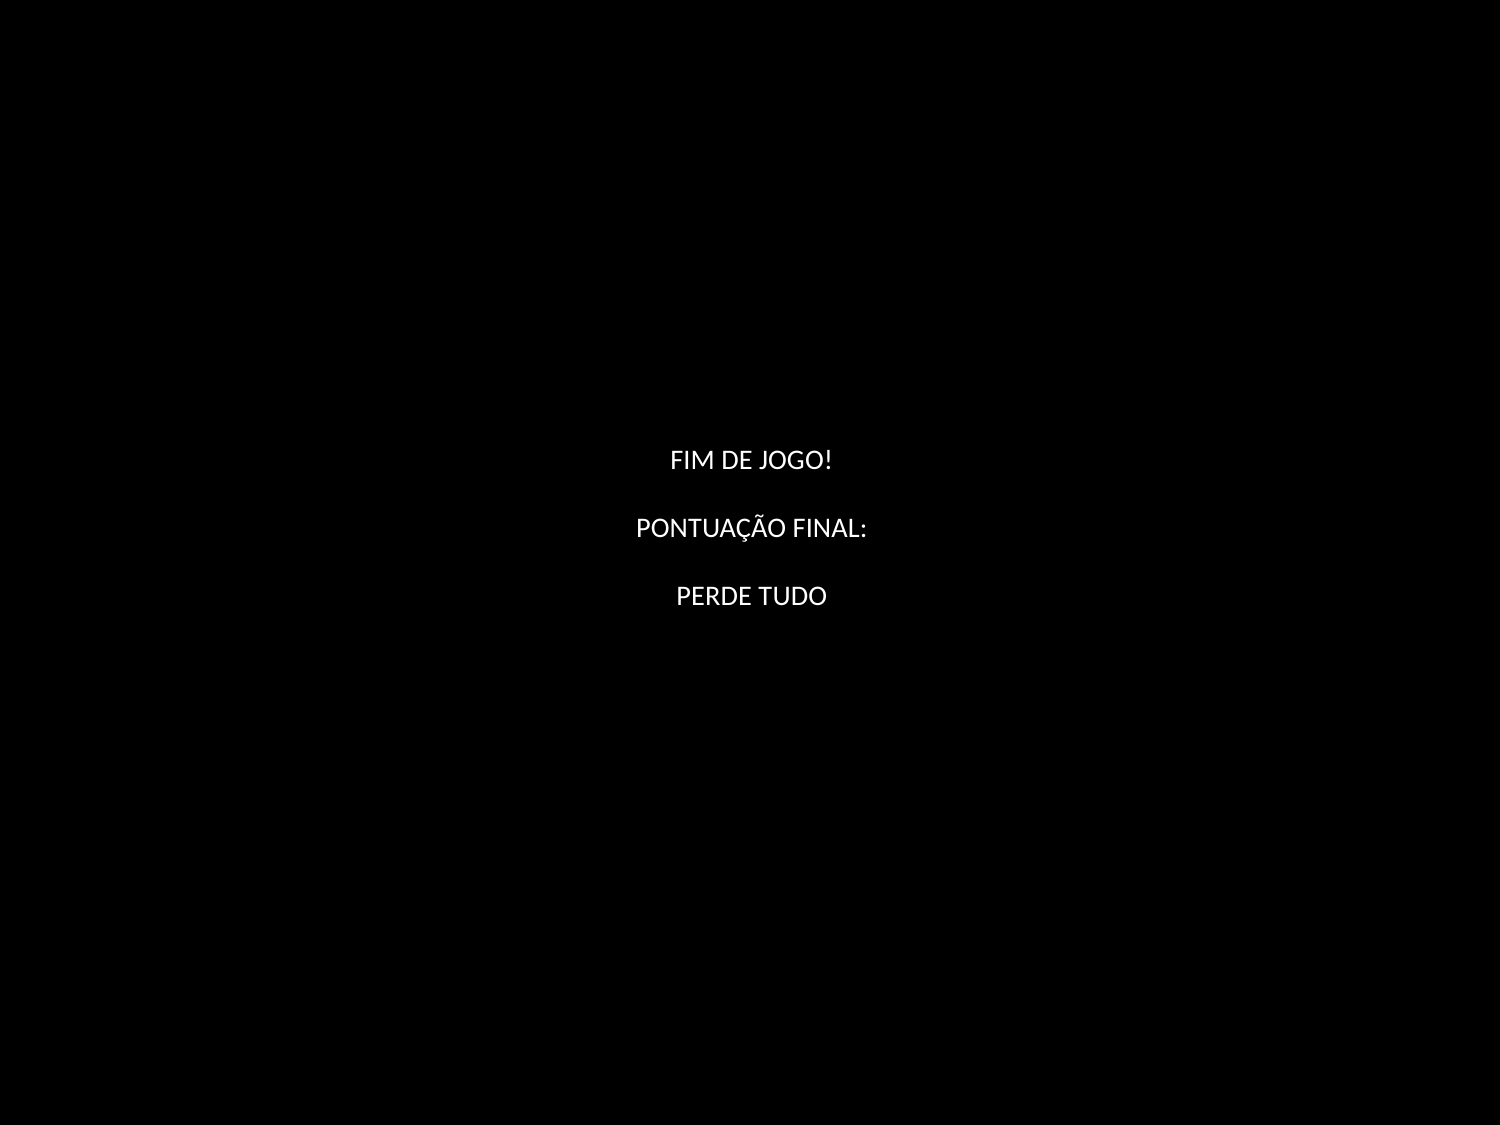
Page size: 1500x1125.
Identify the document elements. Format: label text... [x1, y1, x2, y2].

title FIM DE JOGO! PONTUAÇÃO FINAL: PERDE TUDO [76, 432, 1428, 621]
